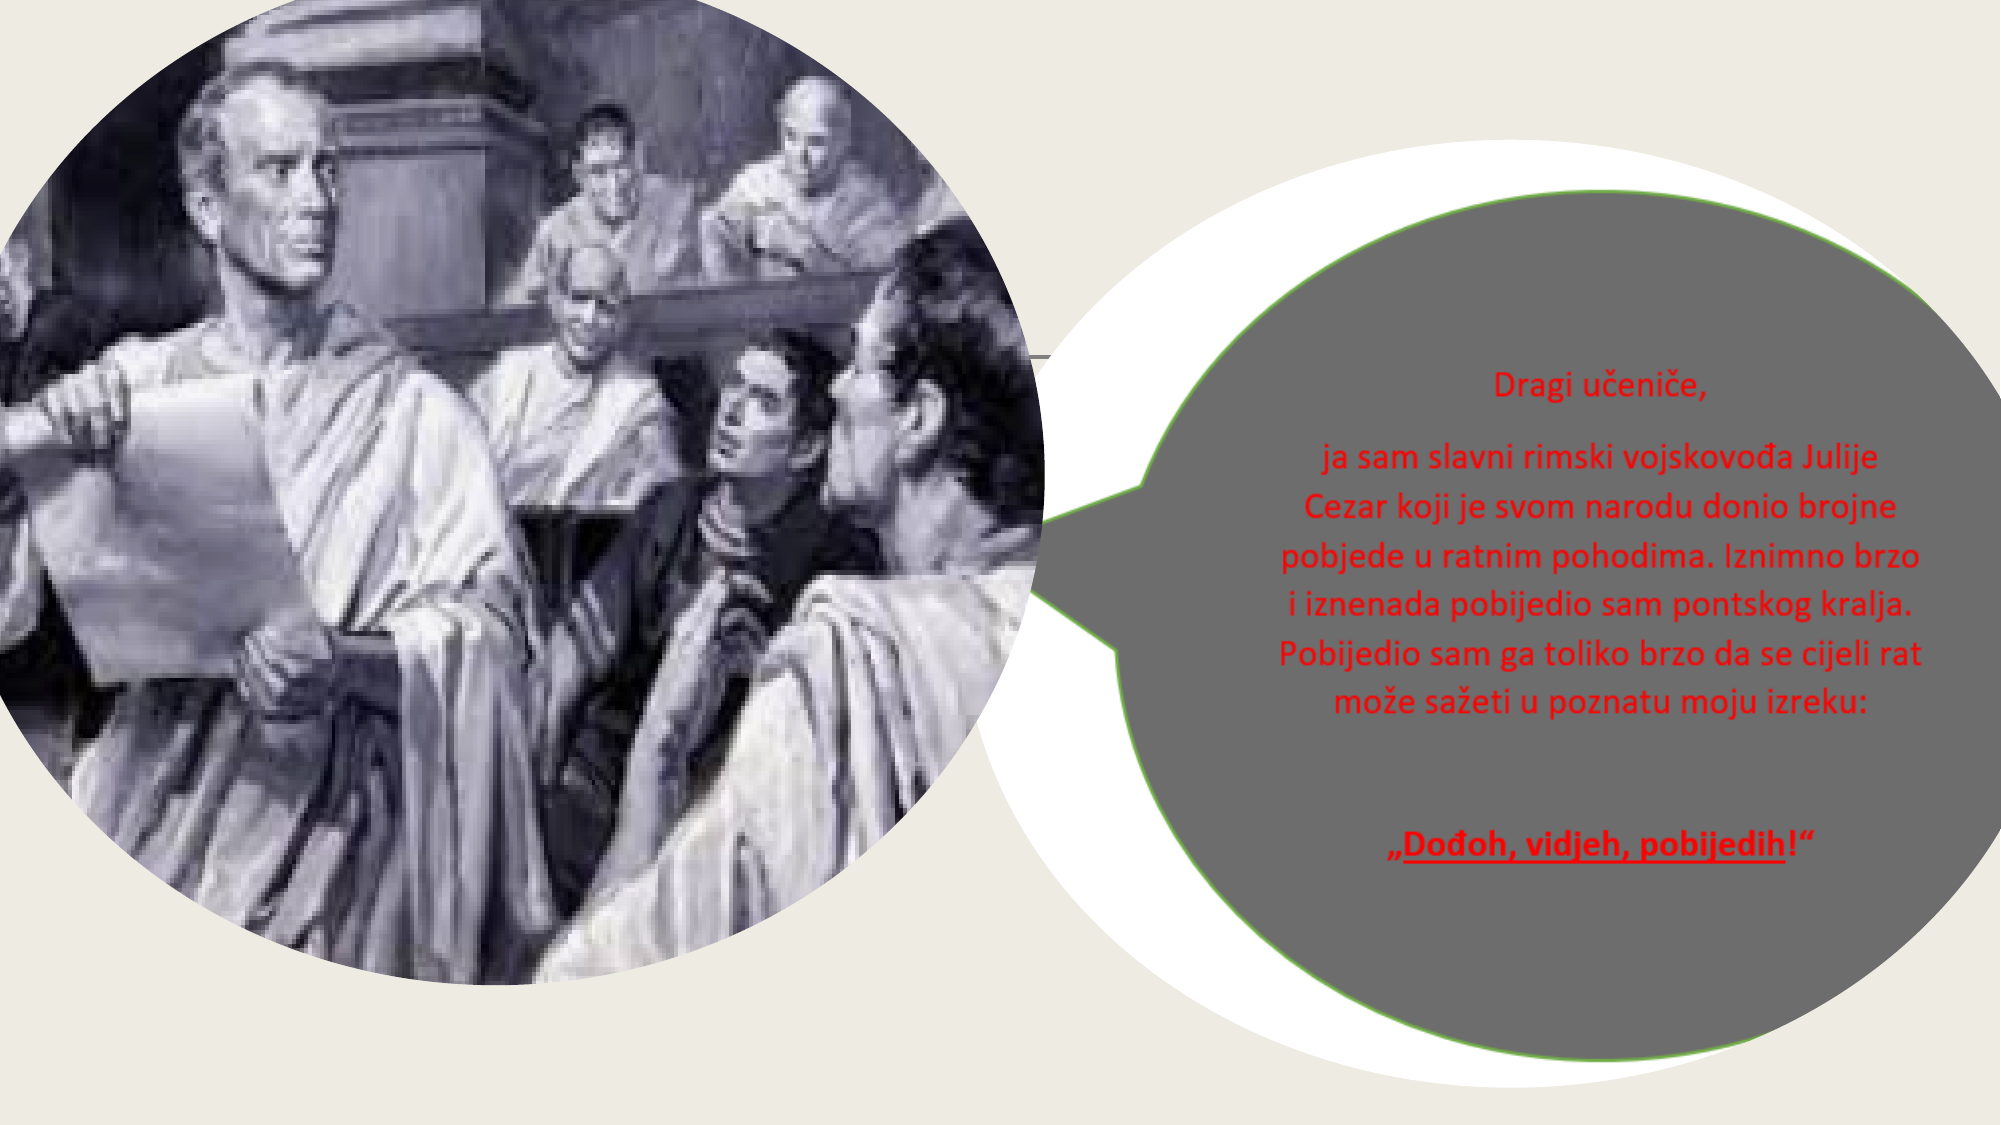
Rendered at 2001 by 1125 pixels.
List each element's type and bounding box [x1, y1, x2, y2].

picture [0, 0, 1045, 986]
list [962, 139, 2000, 1088]
